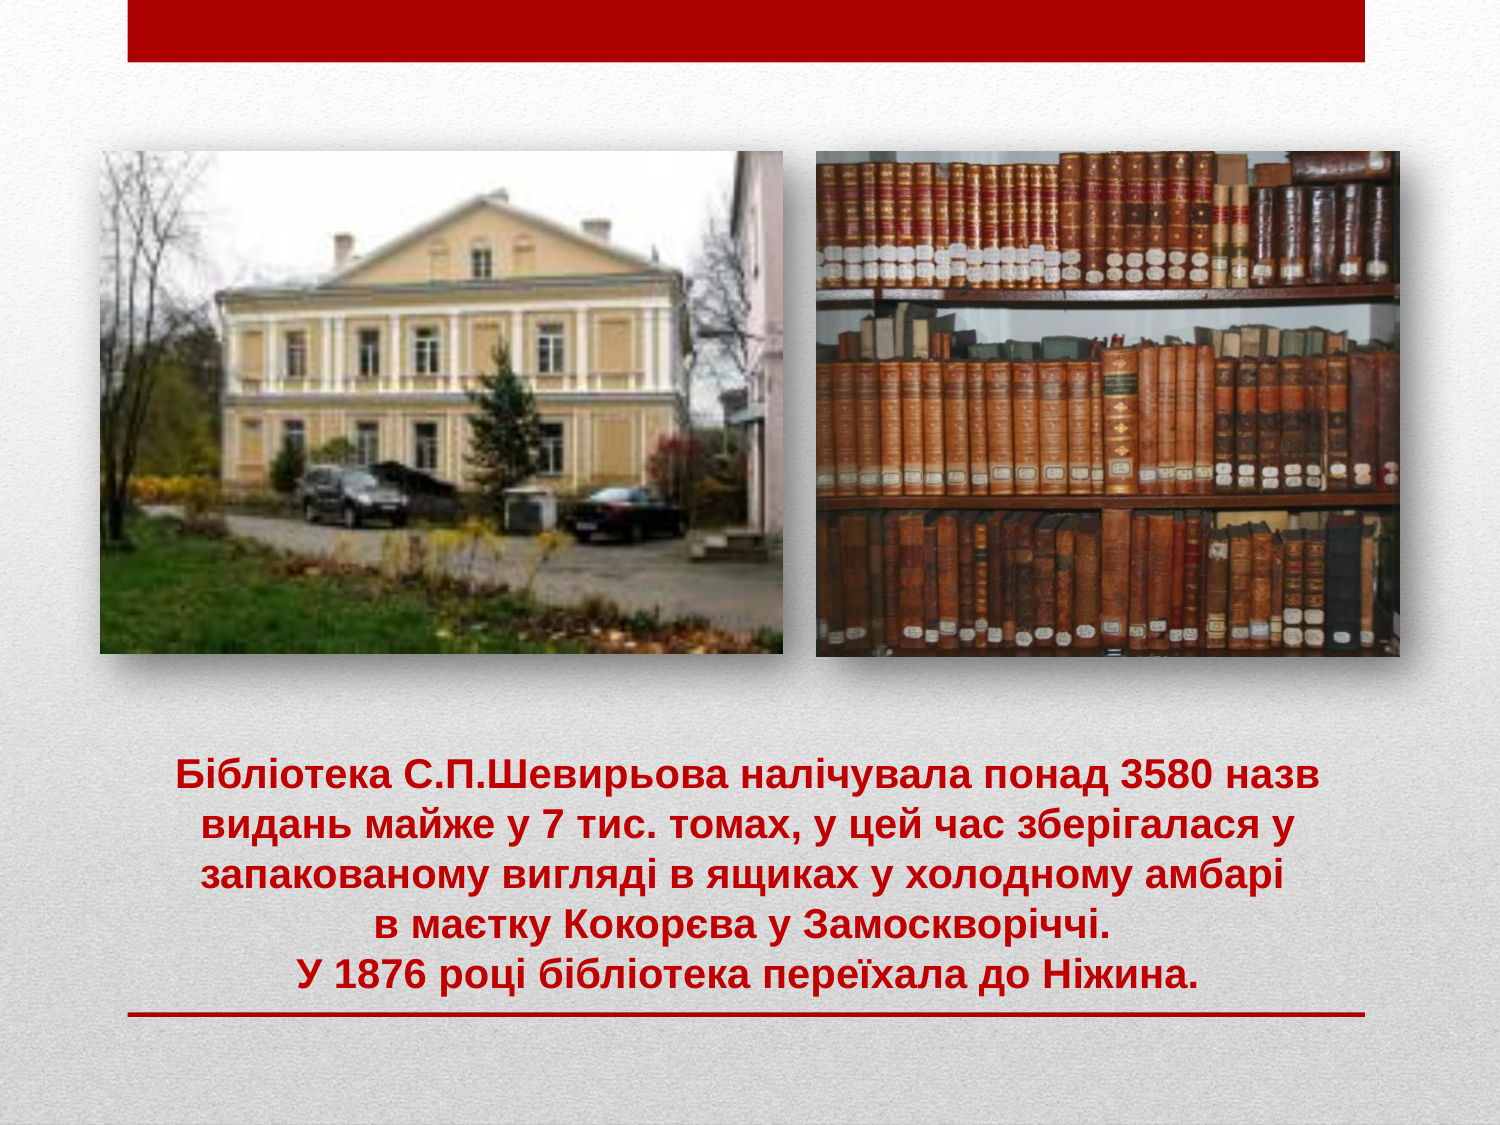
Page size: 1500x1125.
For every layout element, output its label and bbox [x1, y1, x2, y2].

text_box [99, 151, 1401, 1009]
